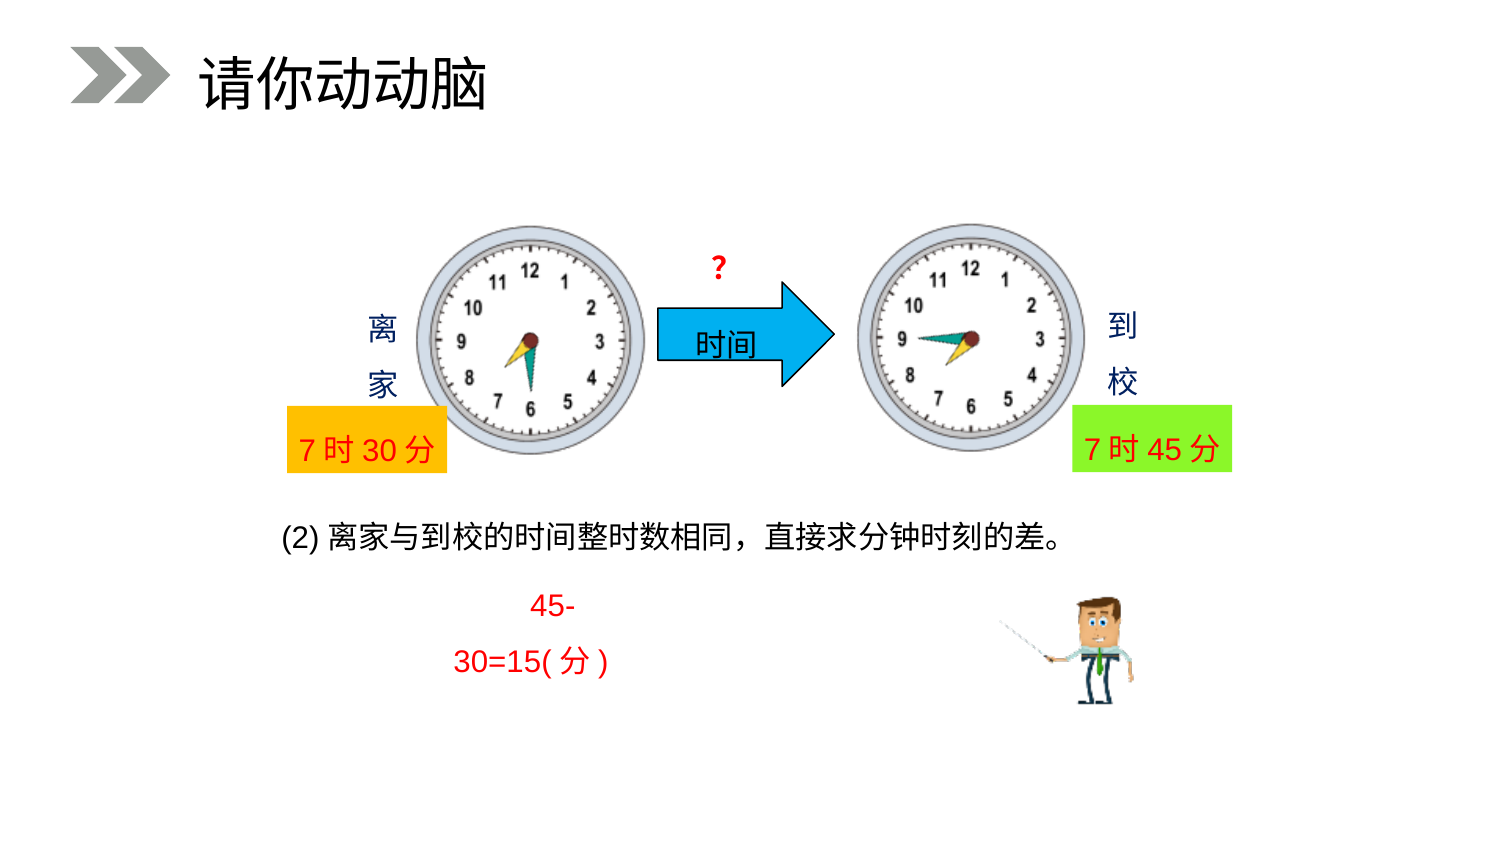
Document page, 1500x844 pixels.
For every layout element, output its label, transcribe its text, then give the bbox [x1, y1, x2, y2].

text_box 请你动动脑 [186, 49, 816, 102]
text_box (2)离家与到校的时间整时数相同，直接求分钟时刻的差。 [269, 493, 1089, 561]
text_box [393, 223, 675, 458]
text_box 离 家 [356, 285, 393, 409]
text_box [675, 308, 683, 361]
text_box 7时45分 [1072, 404, 1233, 473]
text_box 7时30分 [287, 405, 448, 474]
text_box 45-30=15(分) [419, 588, 643, 656]
text_box 到 校 [1115, 281, 1151, 406]
picture [989, 566, 1154, 731]
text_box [834, 221, 1115, 455]
text_box [776, 291, 834, 387]
text_box 时间 [683, 301, 776, 369]
text_box ？ [699, 223, 826, 291]
